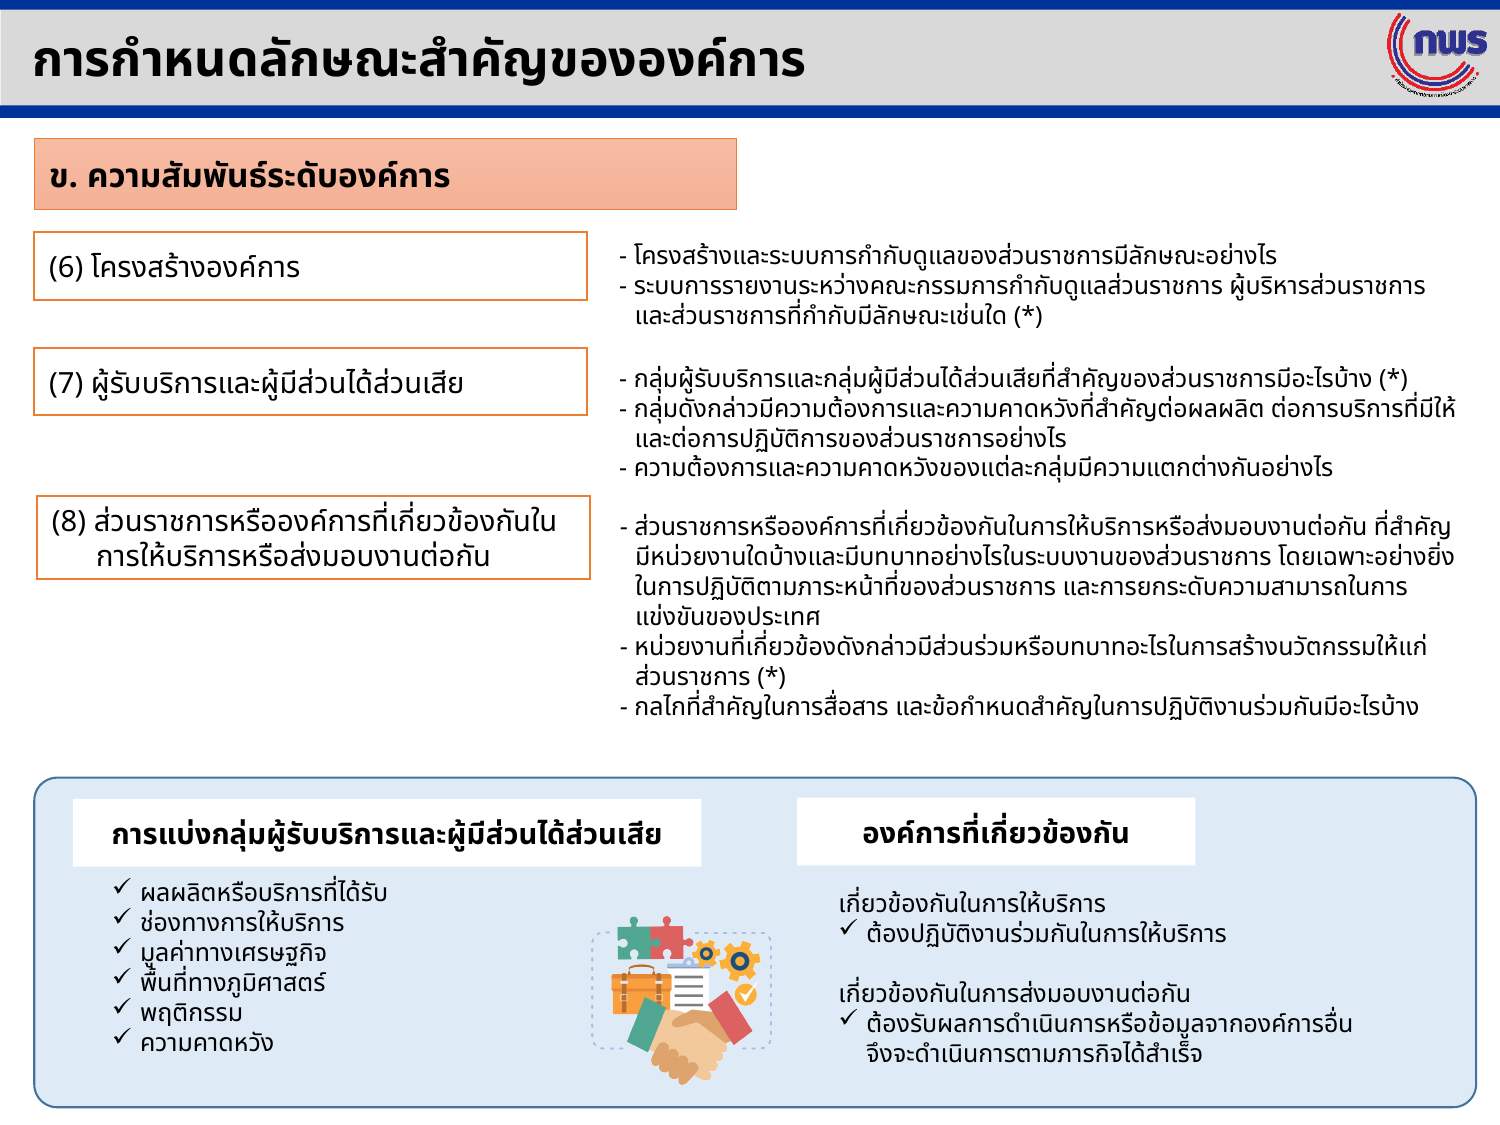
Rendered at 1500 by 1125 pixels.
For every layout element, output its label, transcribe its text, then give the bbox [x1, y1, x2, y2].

picture [1477, 13, 1487, 97]
text_box องค์การที่เกี่ยวข้องกัน [796, 797, 1196, 866]
text_box - โครงสร้างและระบบการกำกับดูแลของส่วนราชการมีลักษณะอย่างไร - ระบบการรายงานระหว่างคณะกรรมการกำกับดูแลส่วนราชการ ผู้บริหารส่วนราชการ และส่วนราชการที่กำกับมีลักษณะเช่นใด (*) [604, 232, 1477, 337]
text_box - กลุ่มผู้รับบริการและกลุ่มผู้มีส่วนได้ส่วนเสียที่สำคัญของส่วนราชการมีอะไรบ้าง (*) - กลุ่มดังกล่าวมีความต้องการและความคาดหวังที่สำคัญต่อผลผลิต ต่อการบริการที่มีให้ และต่อการปฏิบัติการของส่วนราชการอย่างไร - ความต้องการและความคาดหวังของแต่ละกลุ่มมีความแตกต่างกันอย่างไร [604, 354, 1477, 490]
picture [591, 916, 772, 1085]
text_box การกำหนดลักษณะสำคัญขององค์การ [0, 2, 1477, 97]
text_box - ส่วนราชการหรือองค์การที่เกี่ยวข้องกันในการให้บริการหรือส่งมอบงานต่อกัน ที่สำคัญมีหน่วยงานใดบ้างและมีบทบาทอย่างไรในระบบงานของส่วนราชการ โดยเฉพาะอย่างยิ่งในการปฏิบัติตามภาระหน้าที่ของส่วนราชการ และการยกระดับความสามารถในการแข่งขันของประเทศ - หน่วยงานที่เกี่ยวข้องดังกล่าวมีส่วนร่วมหรือบทบาทอะไรในการสร้างนวัตกรรมให้แก่ส่วนราชการ (*) - กลไกที่สำคัญในการสื่อสาร และข้อกำหนดสำคัญในการปฏิบัติงานร่วมกันมีอะไรบ้าง [605, 503, 1477, 728]
text_box ข. ความสัมพันธ์ระดับองค์การ [34, 138, 737, 210]
text_box (7) ผู้รับบริการและผู้มีส่วนได้ส่วนเสีย [33, 347, 588, 416]
text_box (6) โครงสร้างองค์การ [33, 231, 588, 301]
text_box (8) ส่วนราชการหรือองค์การที่เกี่ยวข้องกันในการให้บริการหรือส่งมอบงานต่อกัน [36, 495, 591, 580]
text_box เกี่ยวข้องกันในการให้บริการ ต้องปฏิบัติงานร่วมกันในการให้บริการ เกี่ยวข้องกันในการส่งมอบงานต่อกัน ต้องรับผลการดำเนินการหรือข้อมูลจากองค์การอื่น จึงจะดำเนินการตามภารกิจได้สำเร็จ [823, 880, 1390, 1075]
text_box การแบ่งกลุ่มผู้รับบริการและผู้มีส่วนได้ส่วนเสีย [72, 798, 702, 868]
text_box [33, 776, 1478, 1109]
text_box ผลผลิตหรือบริการที่ได้รับ ช่องทางการให้บริการ มูลค่าทางเศรษฐกิจ พื้นที่ทางภูมิศาสตร์ พฤติกรรม ความคาดหวัง [97, 869, 622, 1064]
